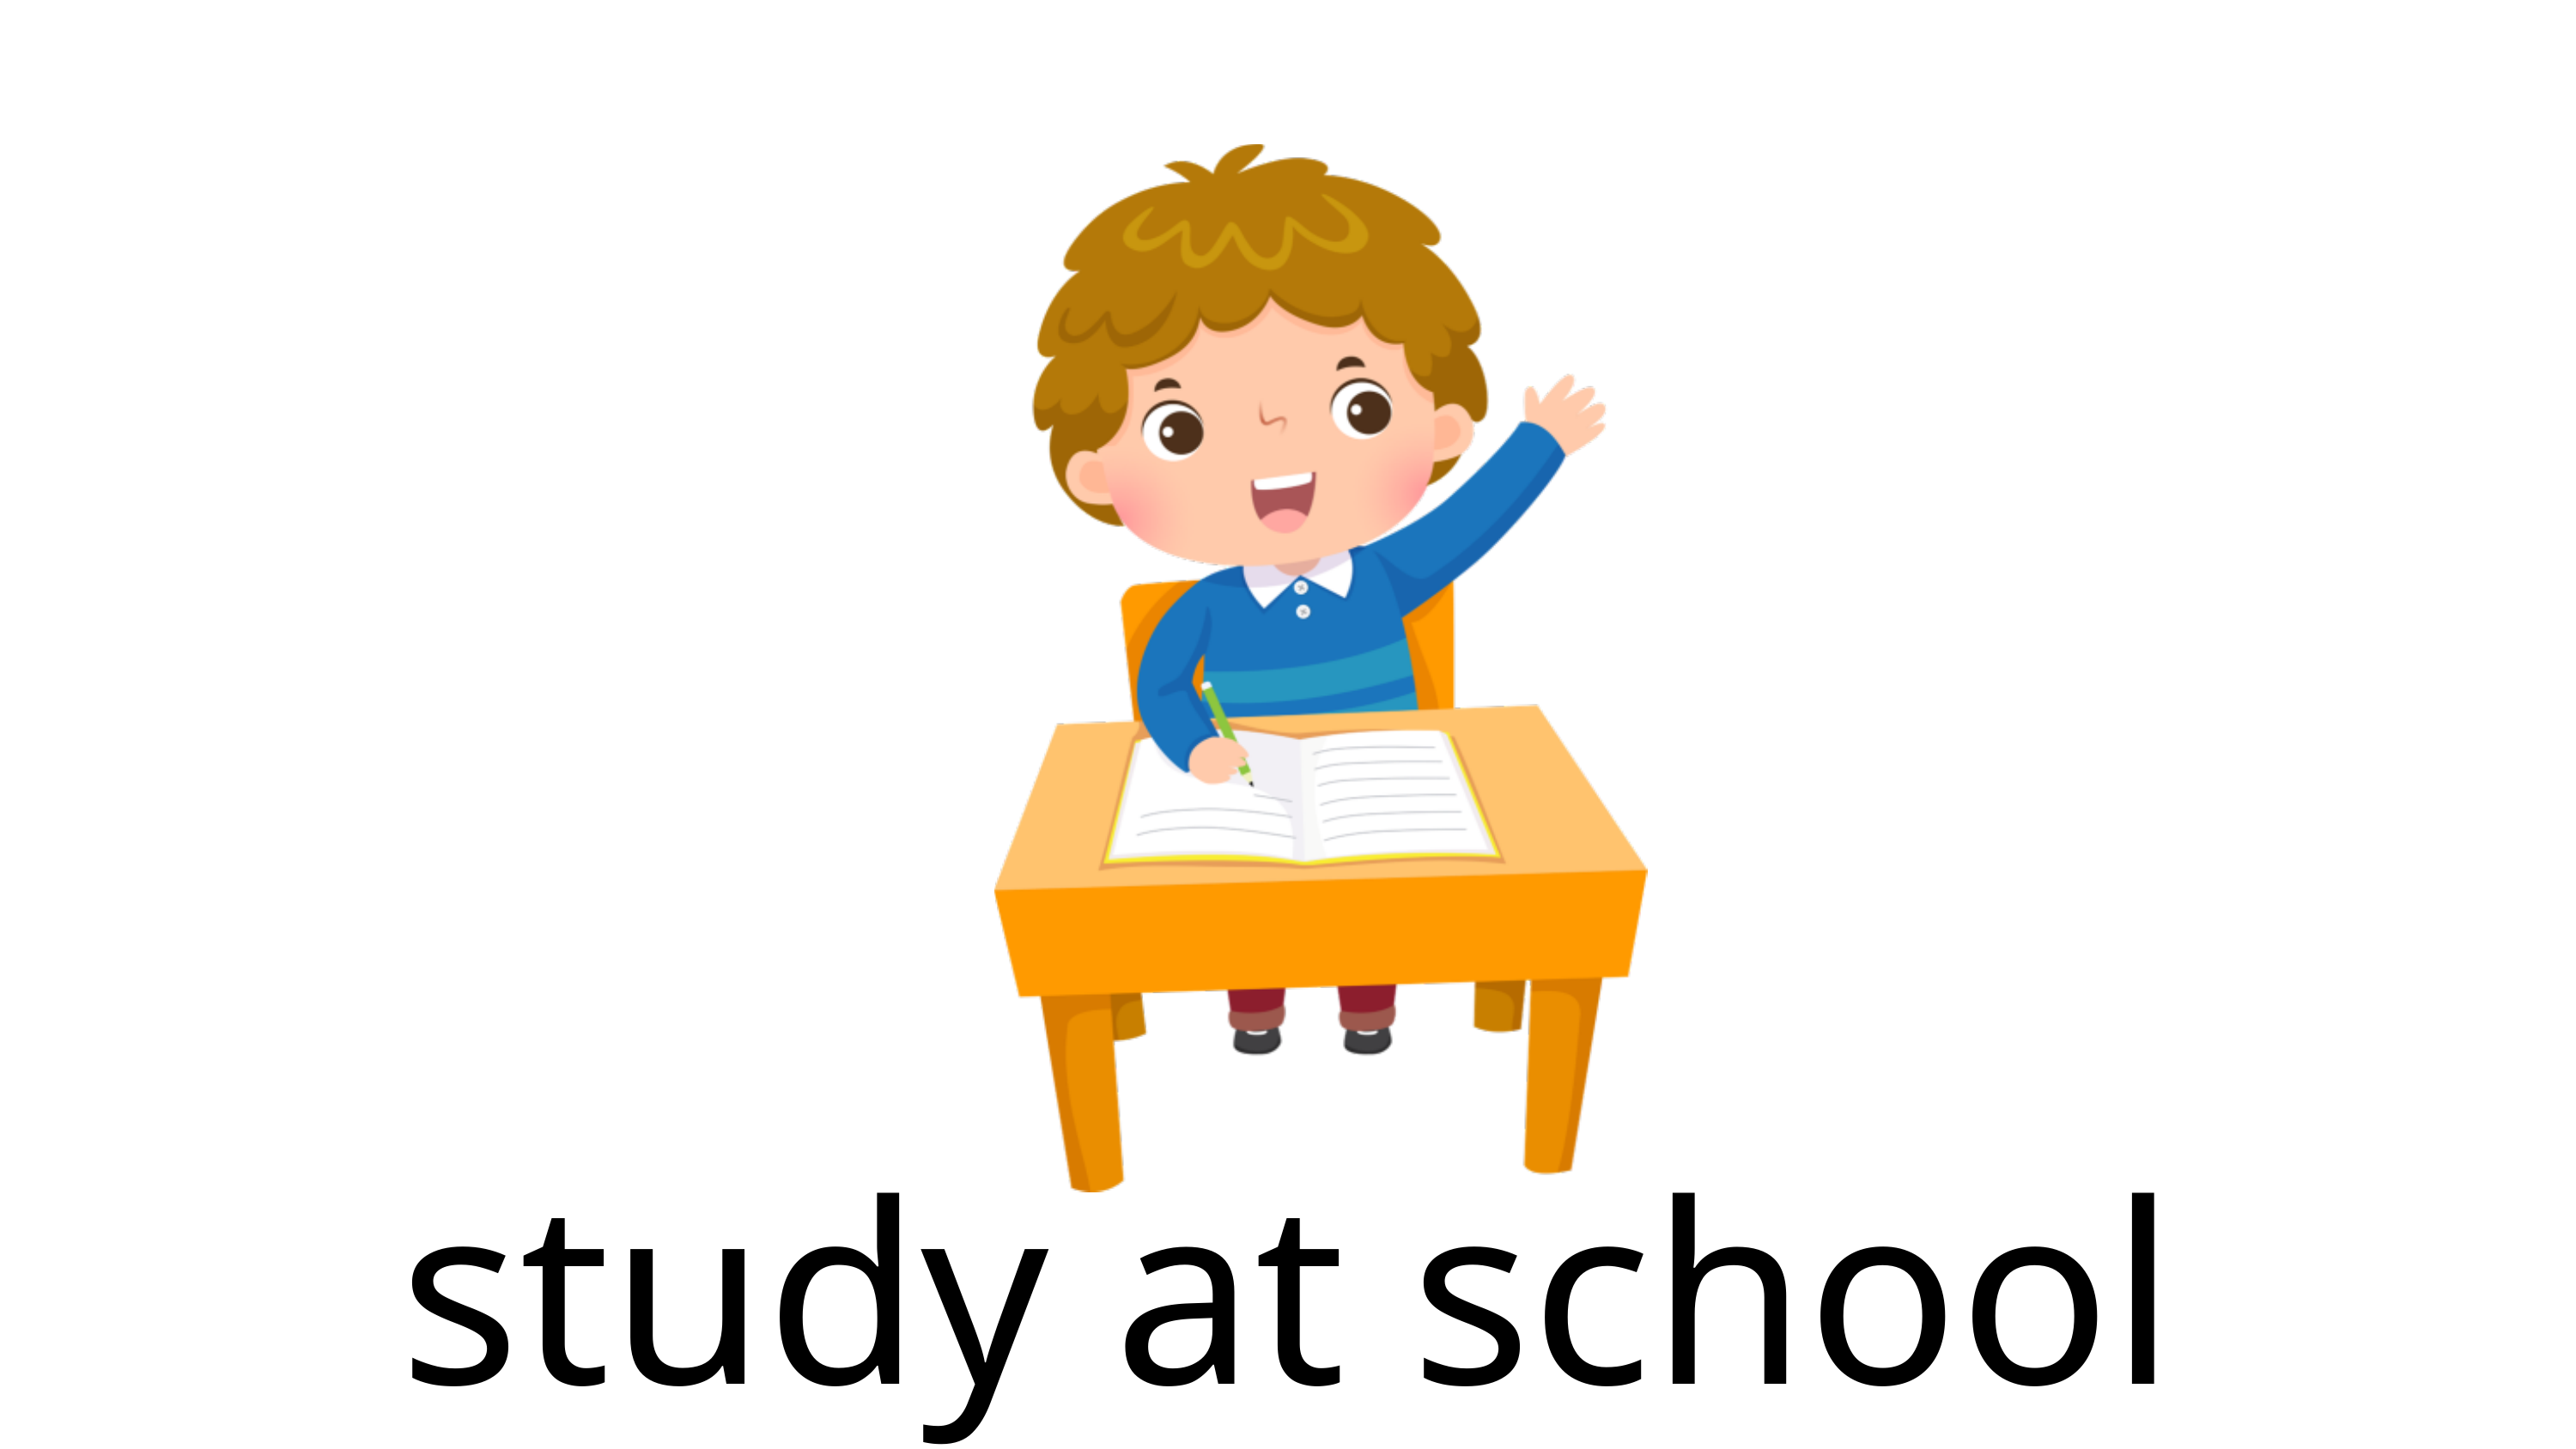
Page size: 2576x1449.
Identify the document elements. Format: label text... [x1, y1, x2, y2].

text_box study at school [350, 1208, 2226, 1435]
picture [994, 144, 1649, 1192]
